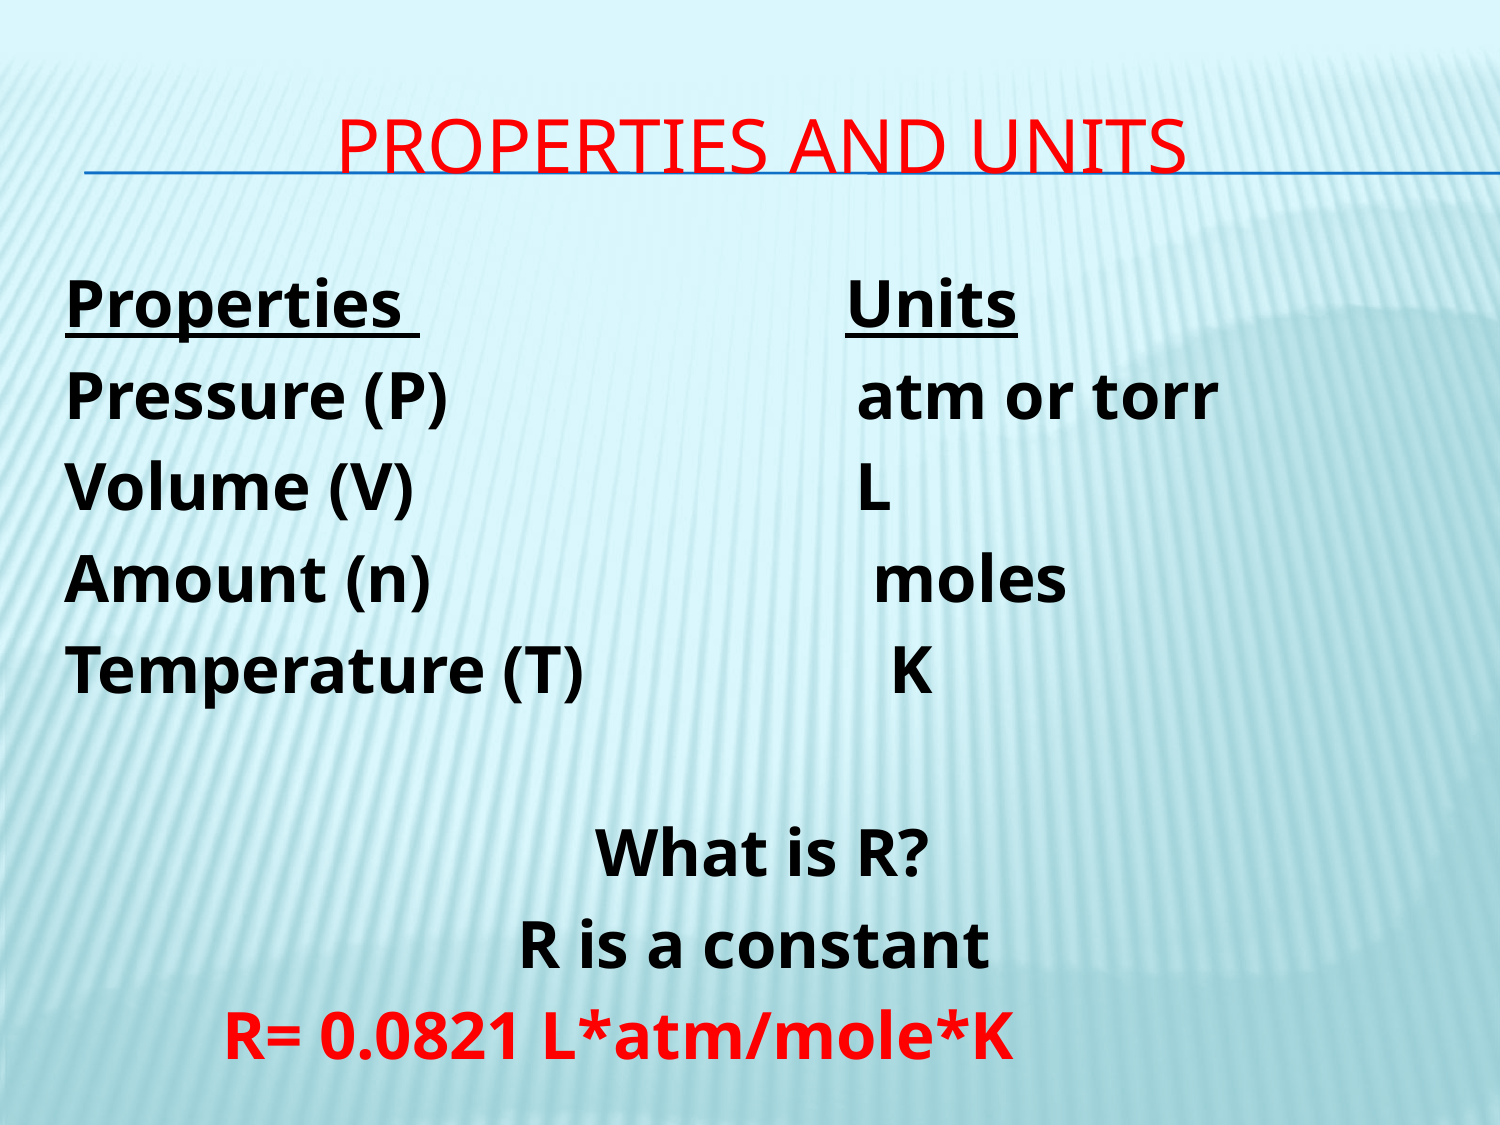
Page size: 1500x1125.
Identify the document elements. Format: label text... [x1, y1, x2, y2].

list Properties Units Pressure (P) atm or torr Volume (V) L Amount (n) moles Temperature (T) K What is R? R is a constant R= 0.0821 L*atm/mole*K [50, 254, 1475, 1088]
title Properties and units [50, 75, 1475, 213]
